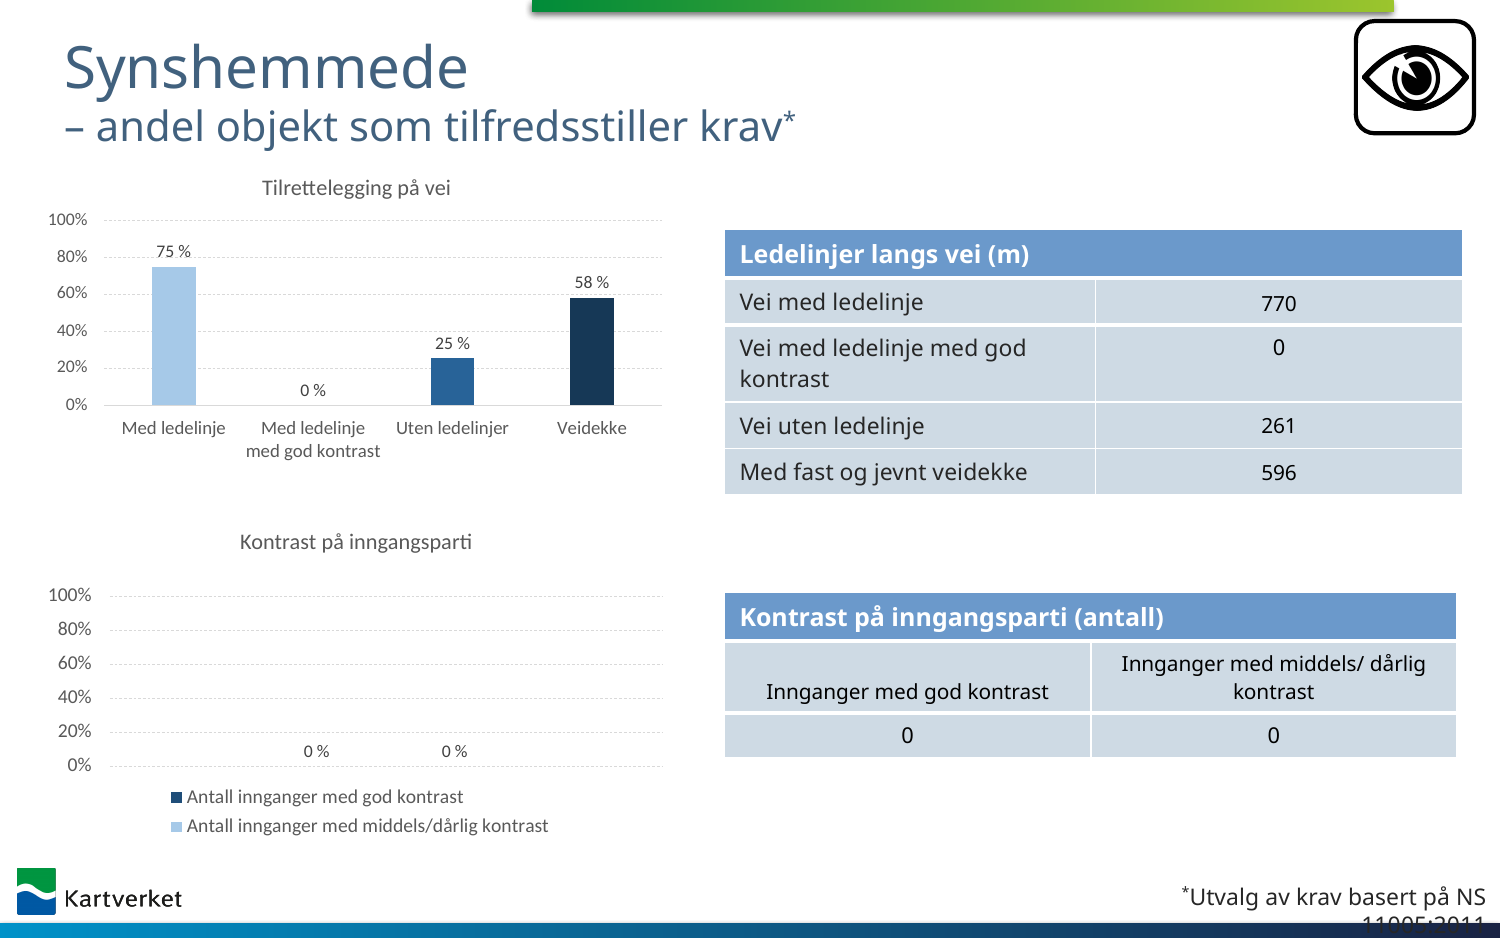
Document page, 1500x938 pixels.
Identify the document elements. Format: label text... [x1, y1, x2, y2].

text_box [1355, 20, 1475, 134]
table_cell Vei med ledelinje [725, 280, 1095, 323]
table_cell 261 [1096, 403, 1462, 448]
picture [41, 166, 673, 492]
table_cell 770 [1096, 280, 1462, 323]
table_cell 596 [1096, 449, 1462, 494]
text_box *Utvalg av krav basert på NS 11005:2011 [1068, 873, 1500, 938]
table_header Kontrast på inngangsparti (antall) [725, 593, 1456, 639]
picture [41, 520, 673, 846]
text_box Synshemmede – andel objekt som tilfredsstiller krav* [49, 24, 1431, 158]
table_cell Innganger med god kontrast [725, 643, 1090, 711]
table_cell 0 [1096, 327, 1462, 401]
table_cell Vei uten ledelinje [725, 403, 1095, 448]
table_header Ledelinjer langs vei (m) [725, 230, 1462, 276]
table_cell Vei med ledelinje med god kontrast [725, 327, 1095, 401]
table_cell 0 [1092, 715, 1456, 757]
table_cell Innganger med middels/ dårlig kontrast [1092, 643, 1456, 711]
table_cell 0 [725, 715, 1090, 757]
table_cell Med fast og jevnt veidekke [725, 449, 1095, 494]
